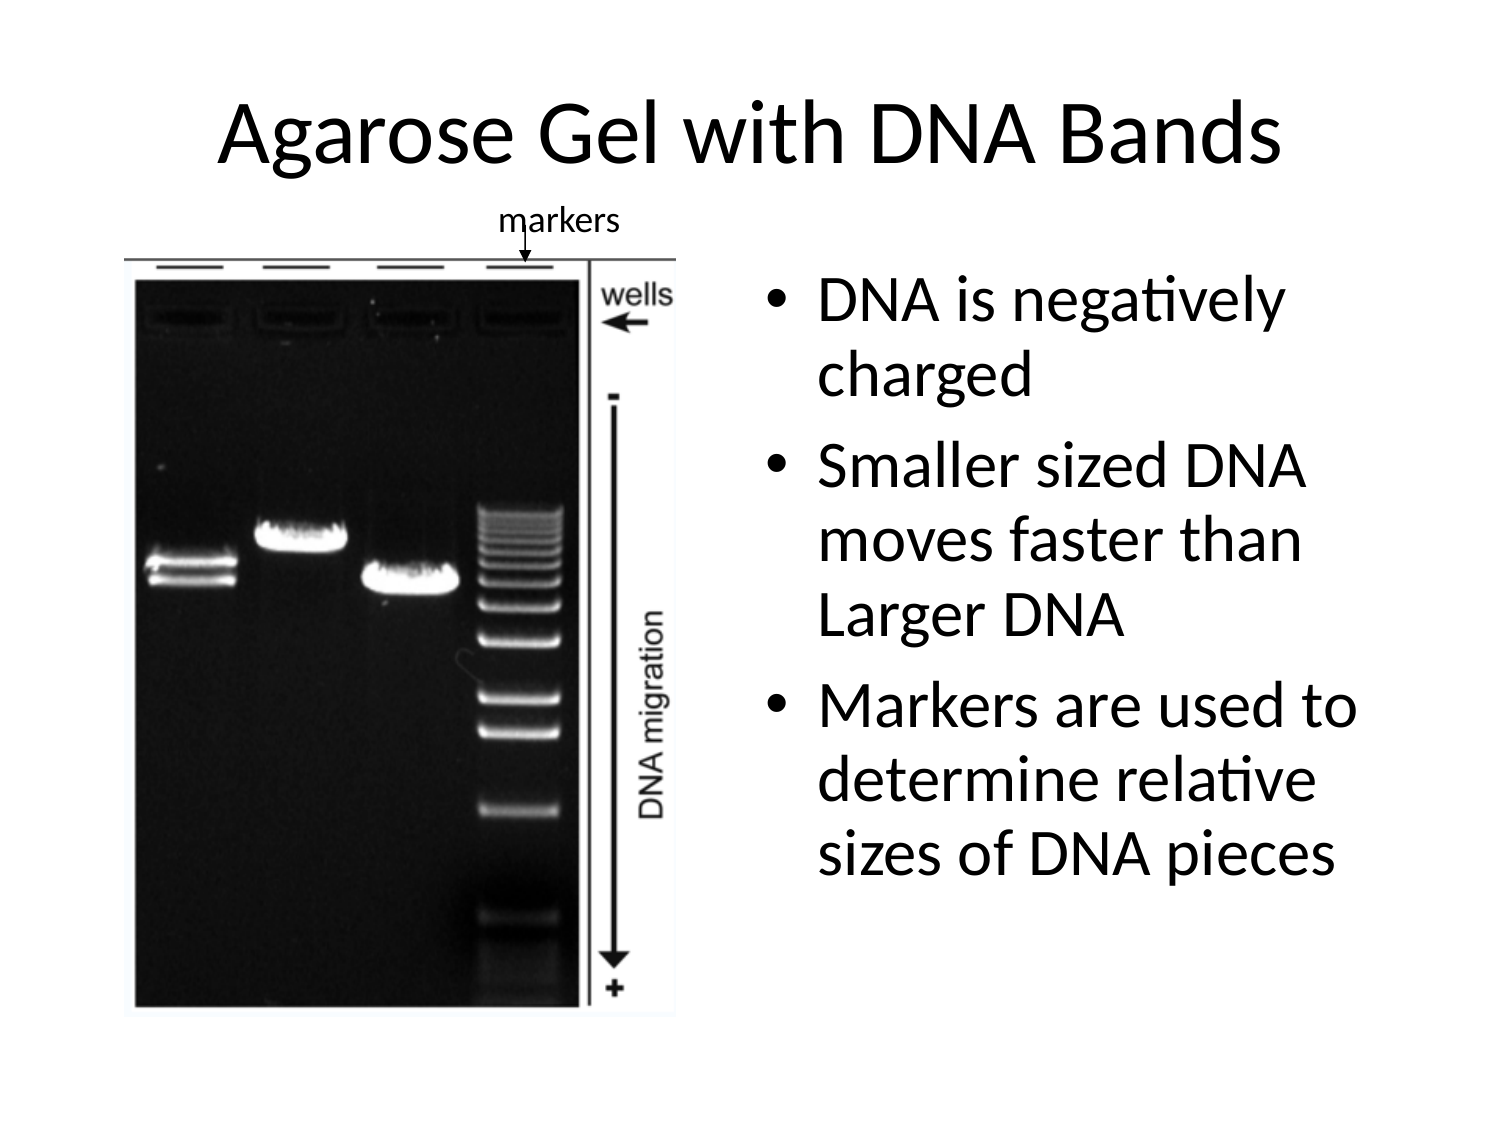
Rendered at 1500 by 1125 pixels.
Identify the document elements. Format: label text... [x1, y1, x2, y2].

text_box [518, 224, 532, 256]
list DNA is negatively charged Smaller sized DNA moves faster than Larger DNA Markers are used to determine relative sizes of DNA pieces [765, 262, 1423, 987]
text_box markers [483, 187, 675, 248]
title Agarose Gel with DNA Bands [78, 40, 1425, 225]
picture [123, 258, 676, 1017]
